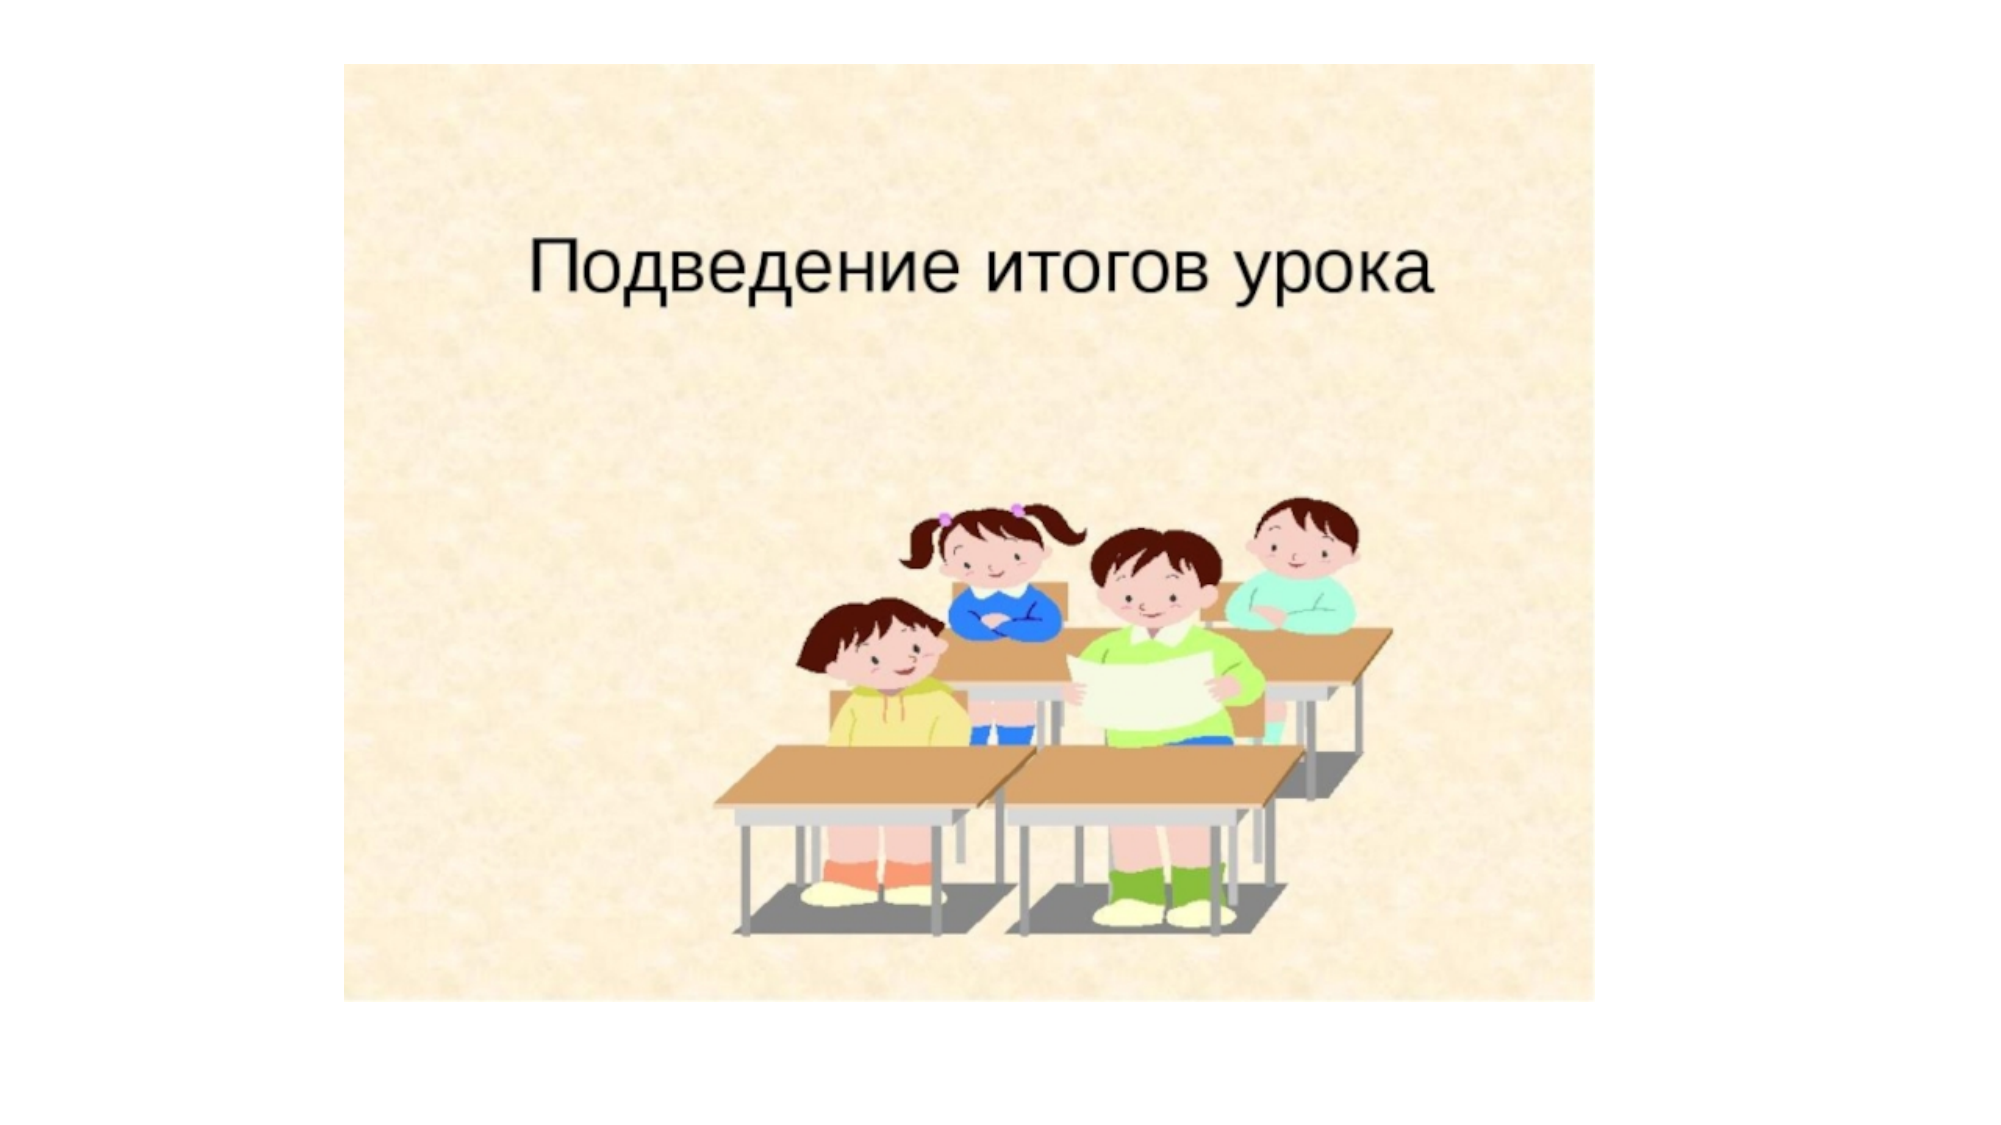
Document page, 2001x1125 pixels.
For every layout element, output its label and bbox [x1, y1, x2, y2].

picture [344, 64, 1595, 1003]
